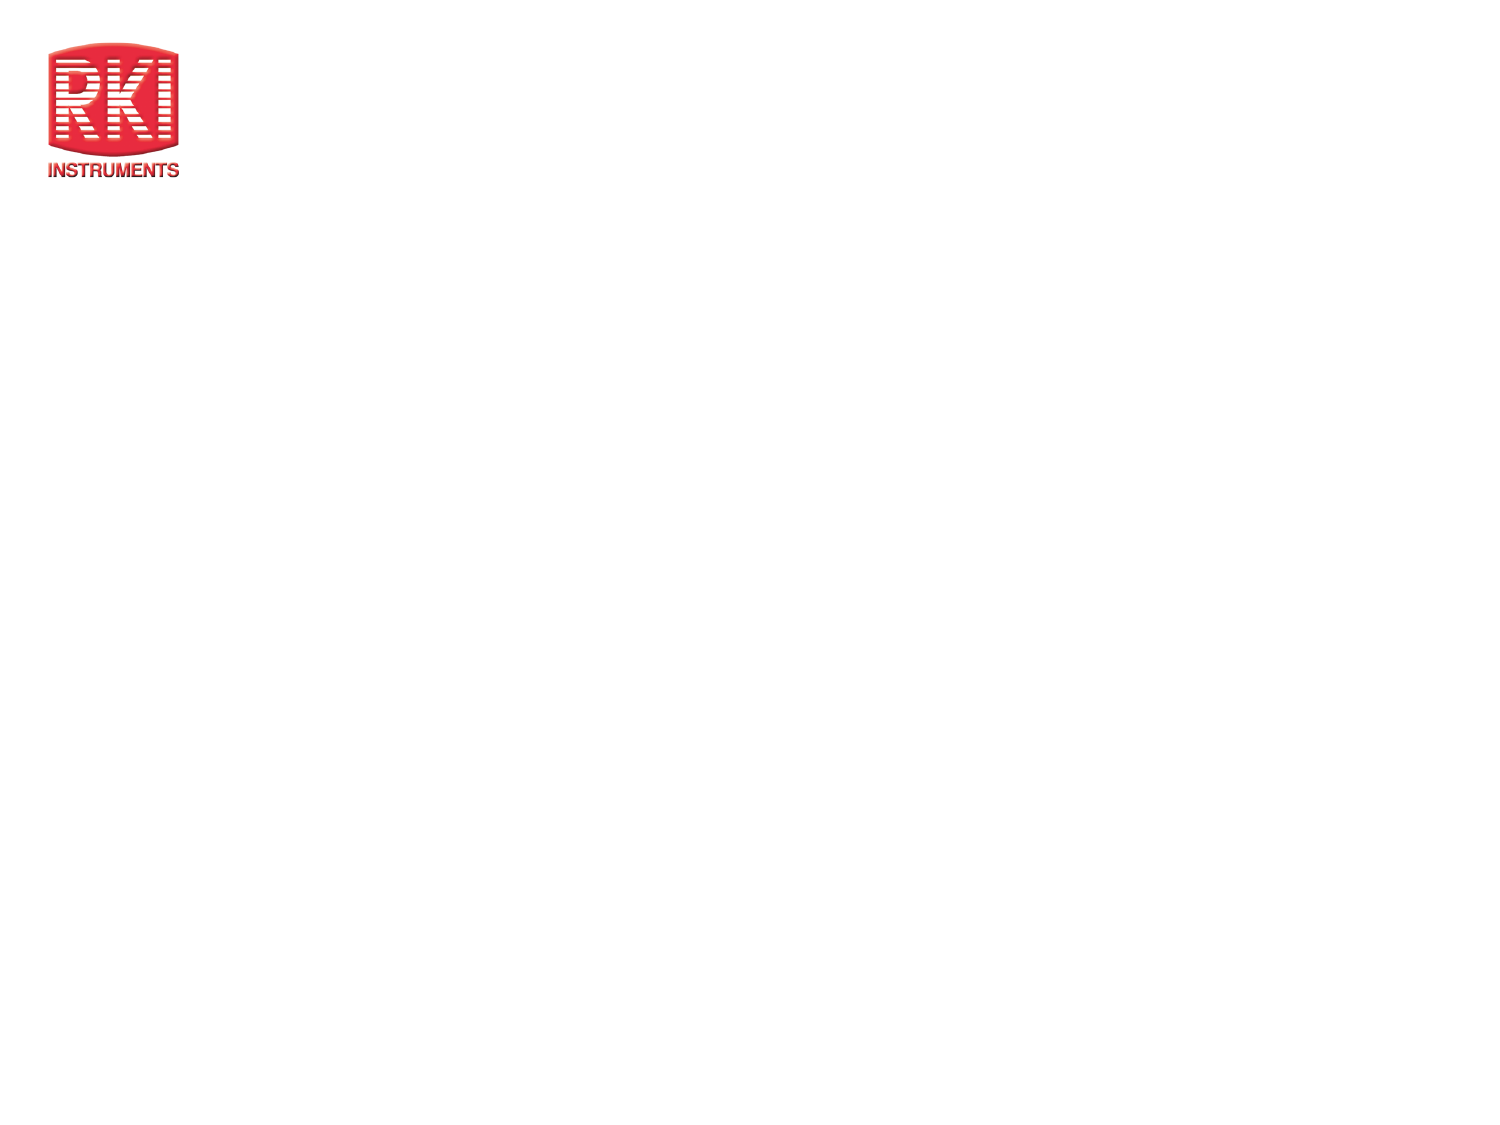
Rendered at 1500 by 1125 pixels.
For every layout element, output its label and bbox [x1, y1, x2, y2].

picture [37, 37, 188, 184]
